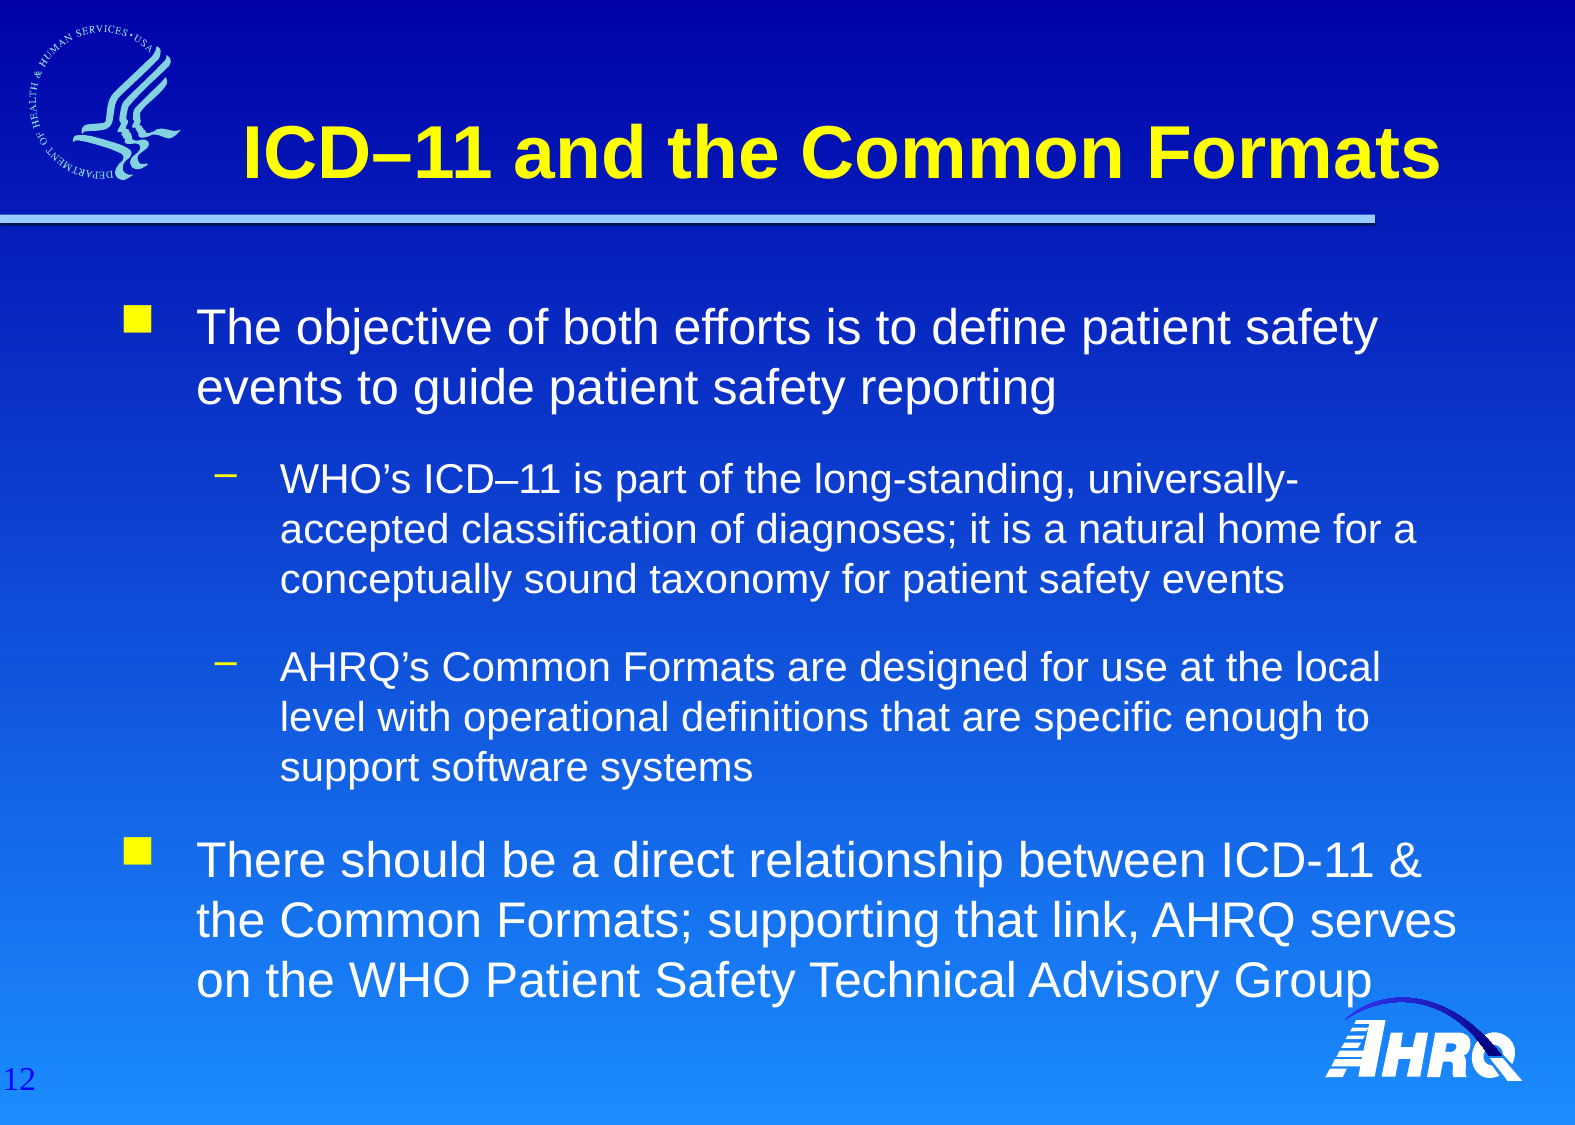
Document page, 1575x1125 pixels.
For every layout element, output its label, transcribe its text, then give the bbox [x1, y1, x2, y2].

title ICD–11 and the Common Formats [203, 56, 1483, 202]
list The objective of both efforts is to define patient safety events to guide patient safety reporting WHO’s ICD–11 is part of the long-standing, universally-accepted classification of diagnoses; it is a natural home for a conceptually sound taxonomy for patient safety events AHRQ’s Common Formats are designed for use at the local level with operational definitions that are specific enough to support software systems There should be a direct relationship between ICD-11 & the Common Formats; supporting that link, AHRQ serves on the WHO Patient Safety Technical Advisory Group [104, 286, 1483, 763]
